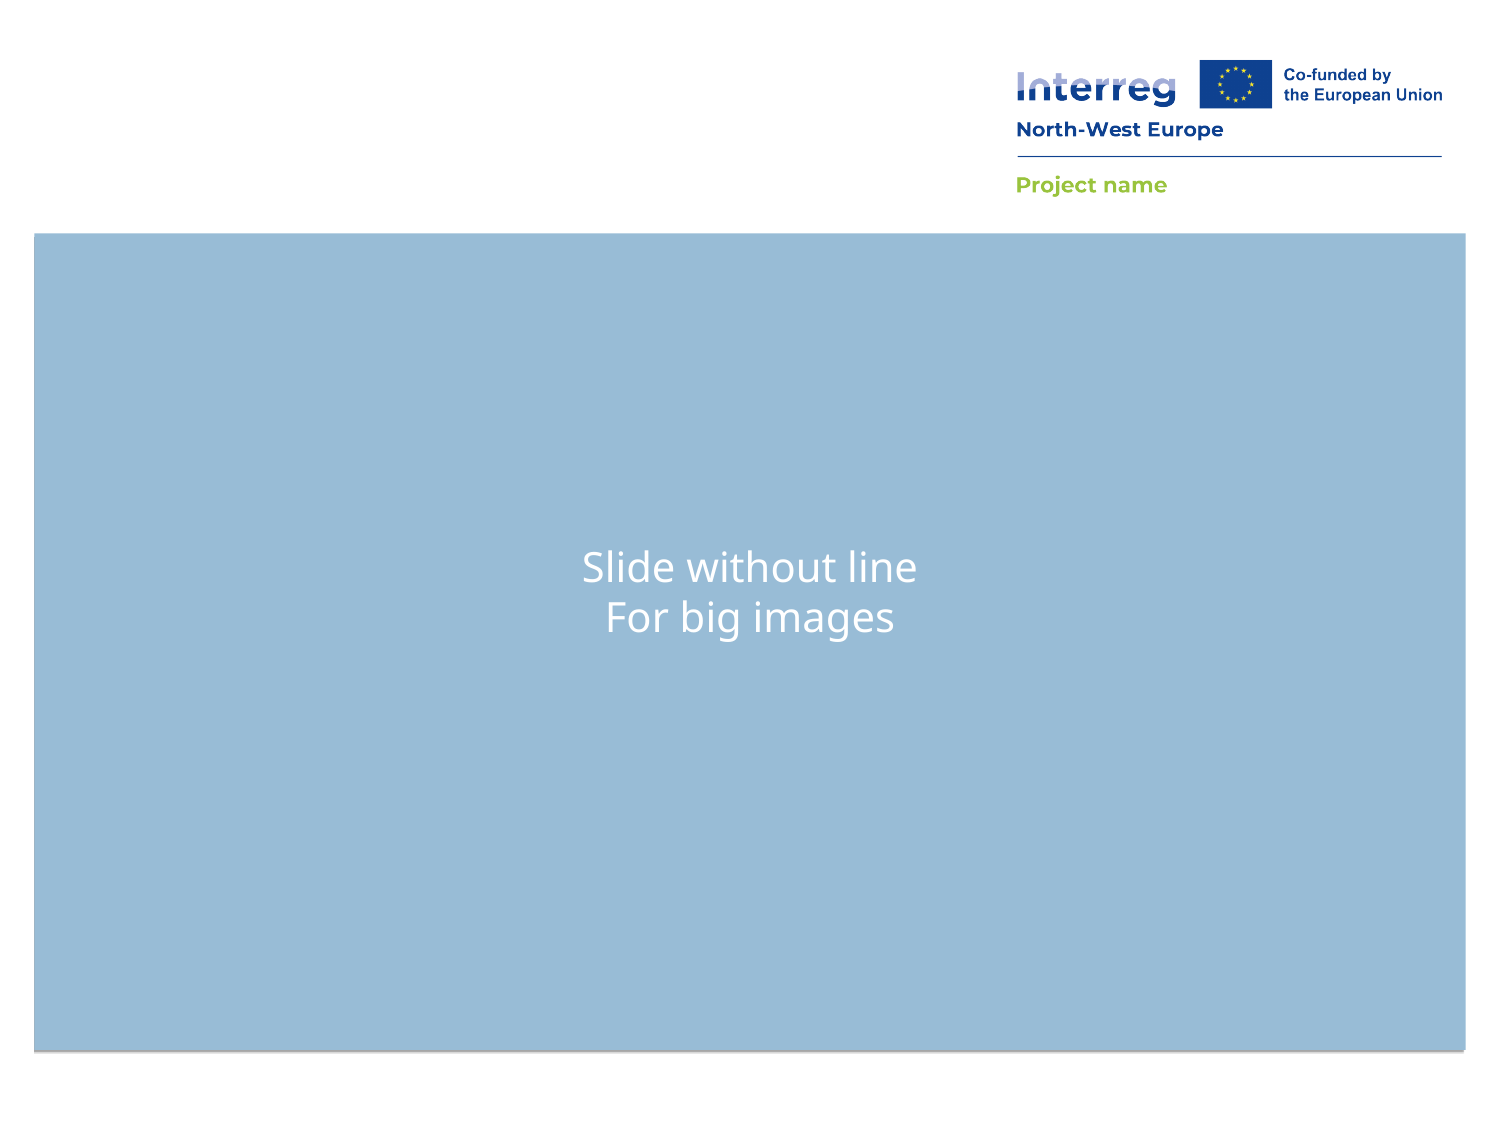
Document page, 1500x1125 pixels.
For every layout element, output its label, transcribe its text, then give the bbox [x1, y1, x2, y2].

text_box Slide without line For big images [460, 533, 1039, 649]
picture [958, 0, 1500, 252]
text_box [34, 233, 1466, 1050]
